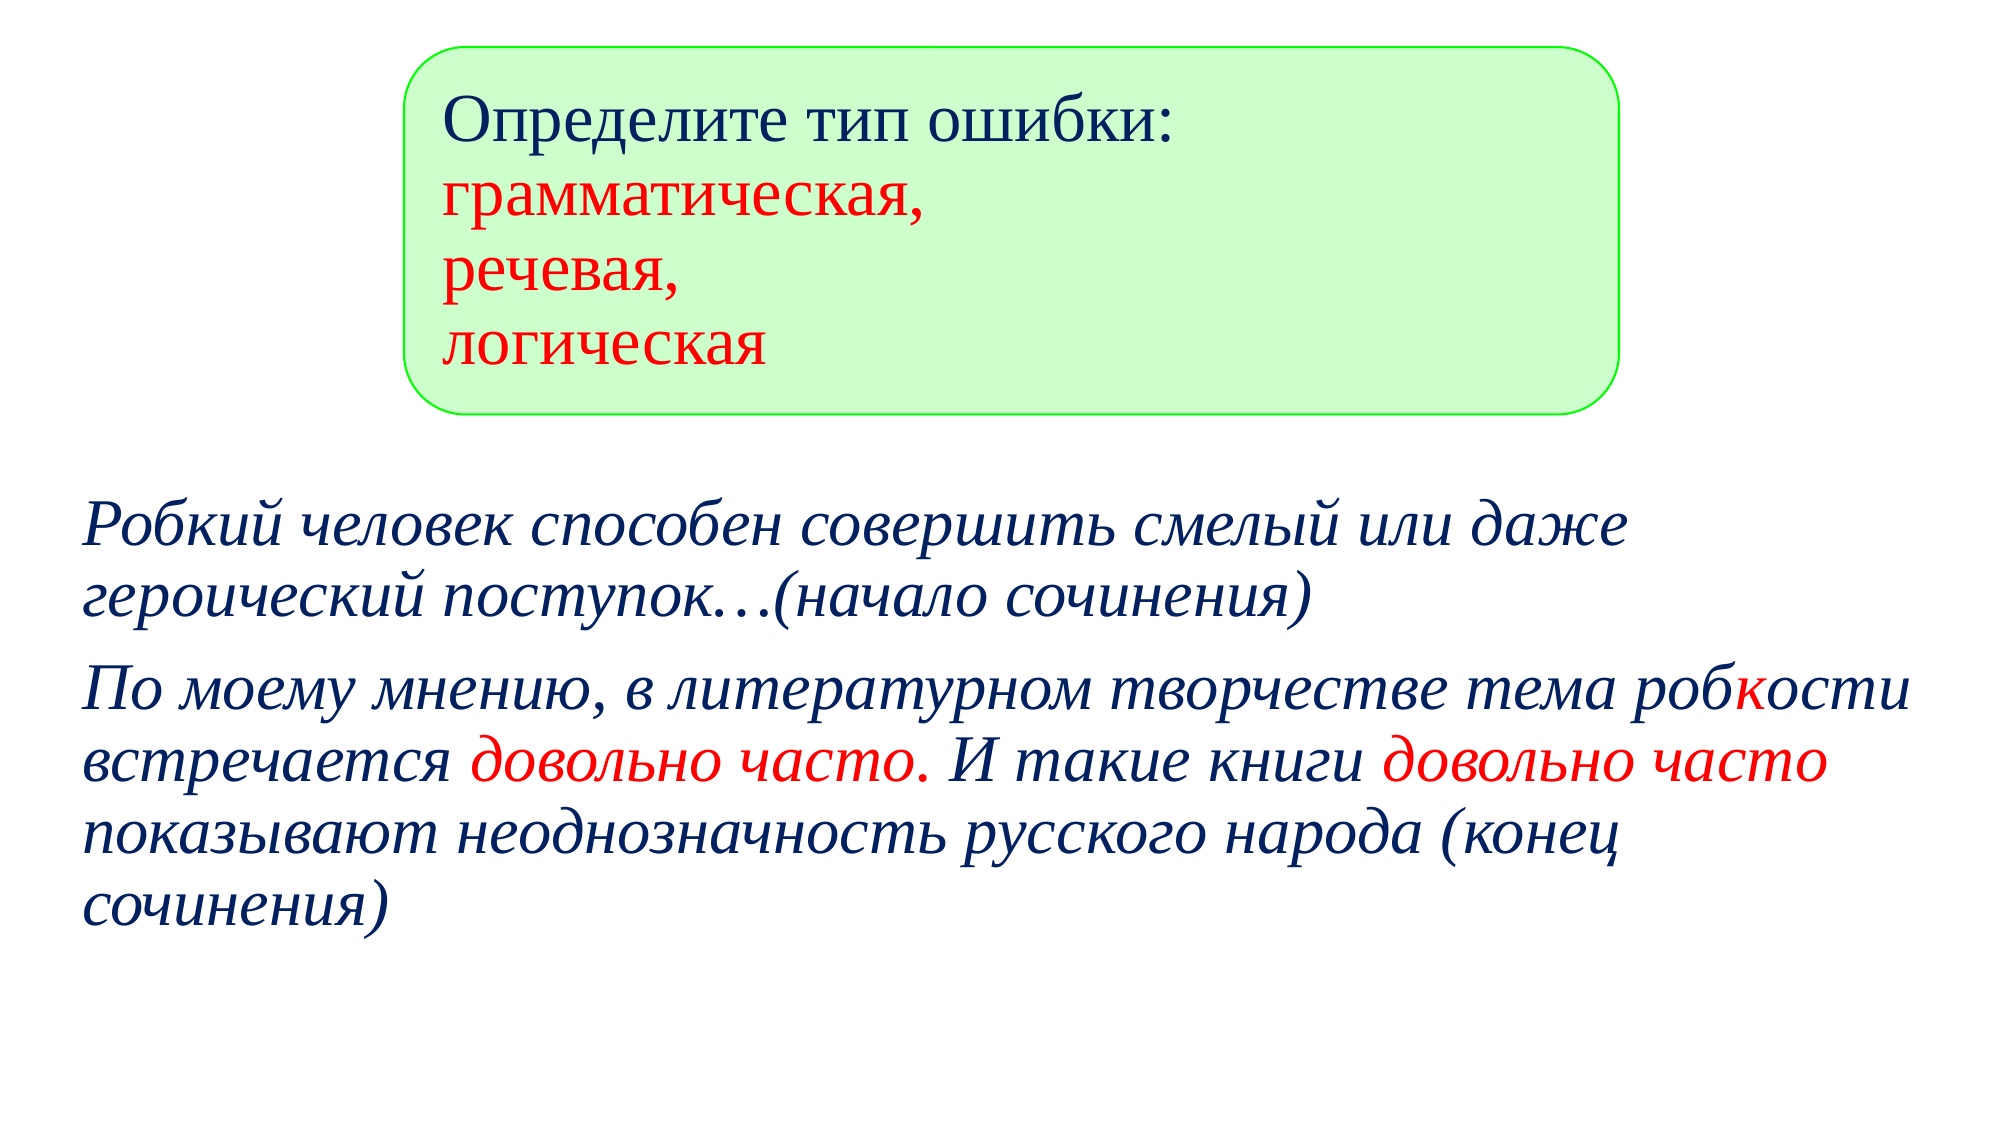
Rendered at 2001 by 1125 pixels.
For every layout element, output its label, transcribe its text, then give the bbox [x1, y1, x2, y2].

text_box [403, 47, 1619, 415]
text_box Робкий человек способен совершить смелый или даже героический поступок…(начало сочинения) По моему мнению, в литературном творчестве тема робкости встречается довольно часто. И такие книги довольно часто показывают неоднозначность русского народа (конец сочинения) [62, 479, 1943, 948]
